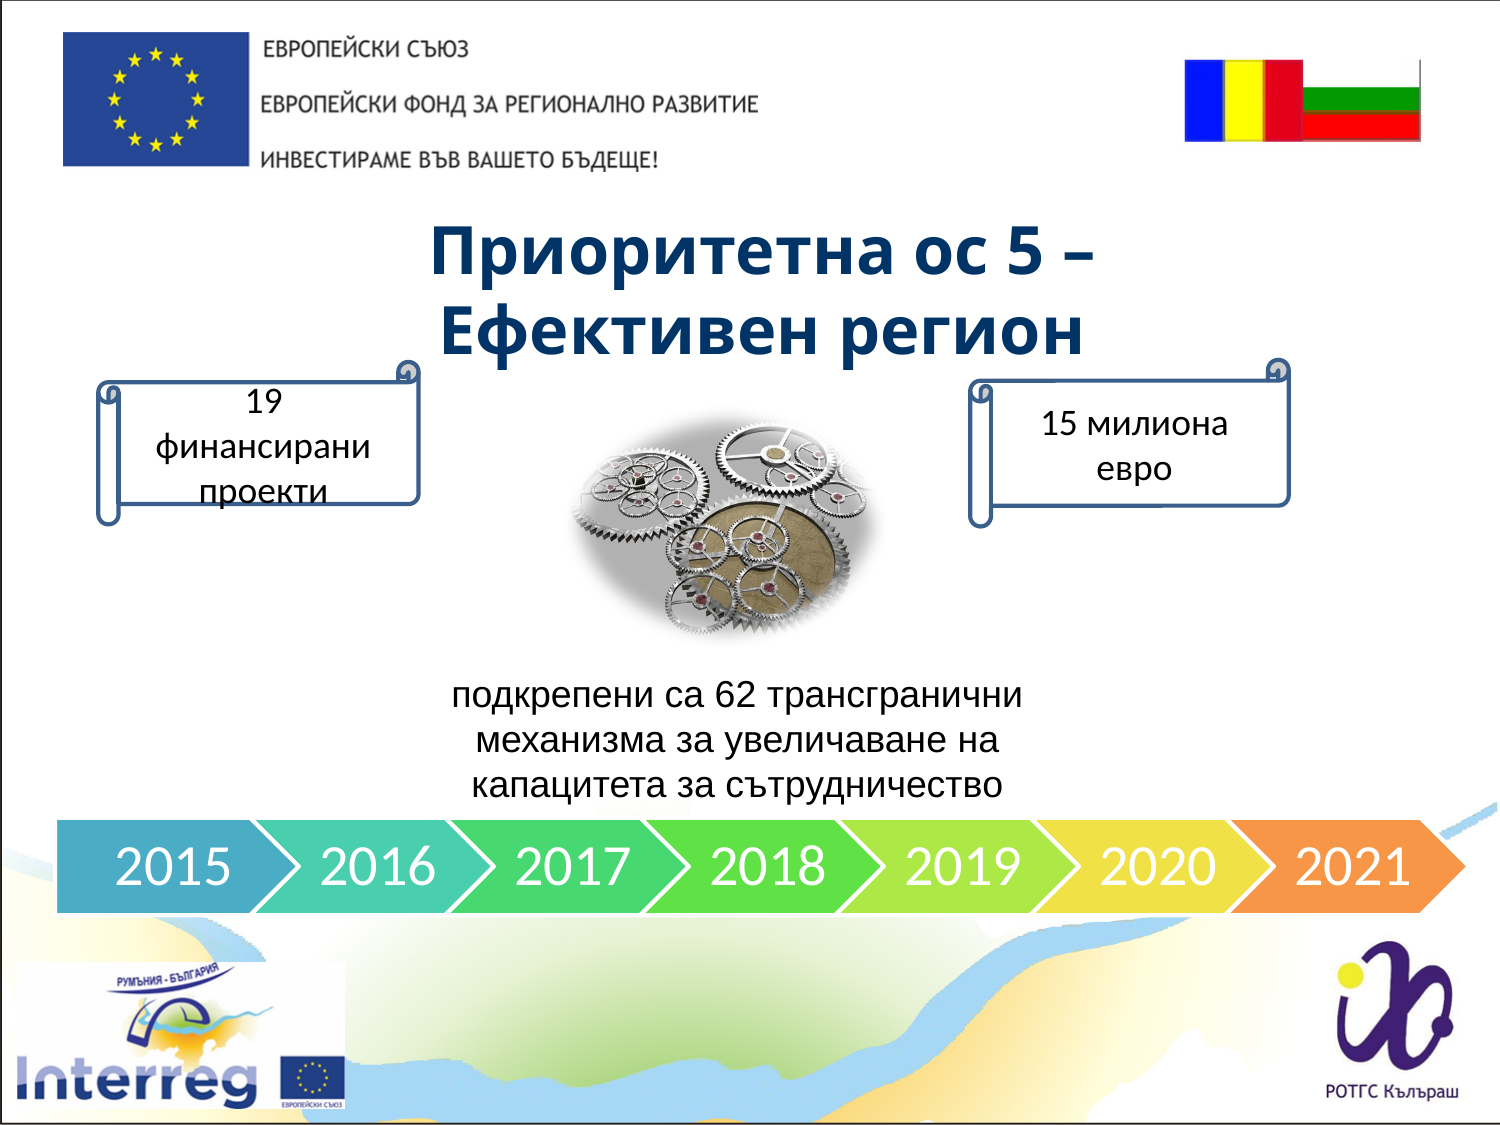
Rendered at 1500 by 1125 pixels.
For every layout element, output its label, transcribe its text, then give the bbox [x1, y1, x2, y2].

text_box 15 милиона евро [968, 357, 1291, 529]
text_box 19 финансирани проекти [96, 359, 421, 527]
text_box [54, 772, 1470, 961]
text_box подкрепени са 62 трансгранични механизма за увеличаване на капацитета за сътрудничество [362, 662, 1113, 771]
text_box Приоритетна ос 5 – Ефективен регион [268, 200, 1256, 313]
picture [0, 0, 1500, 1125]
title [82, 183, 1433, 771]
